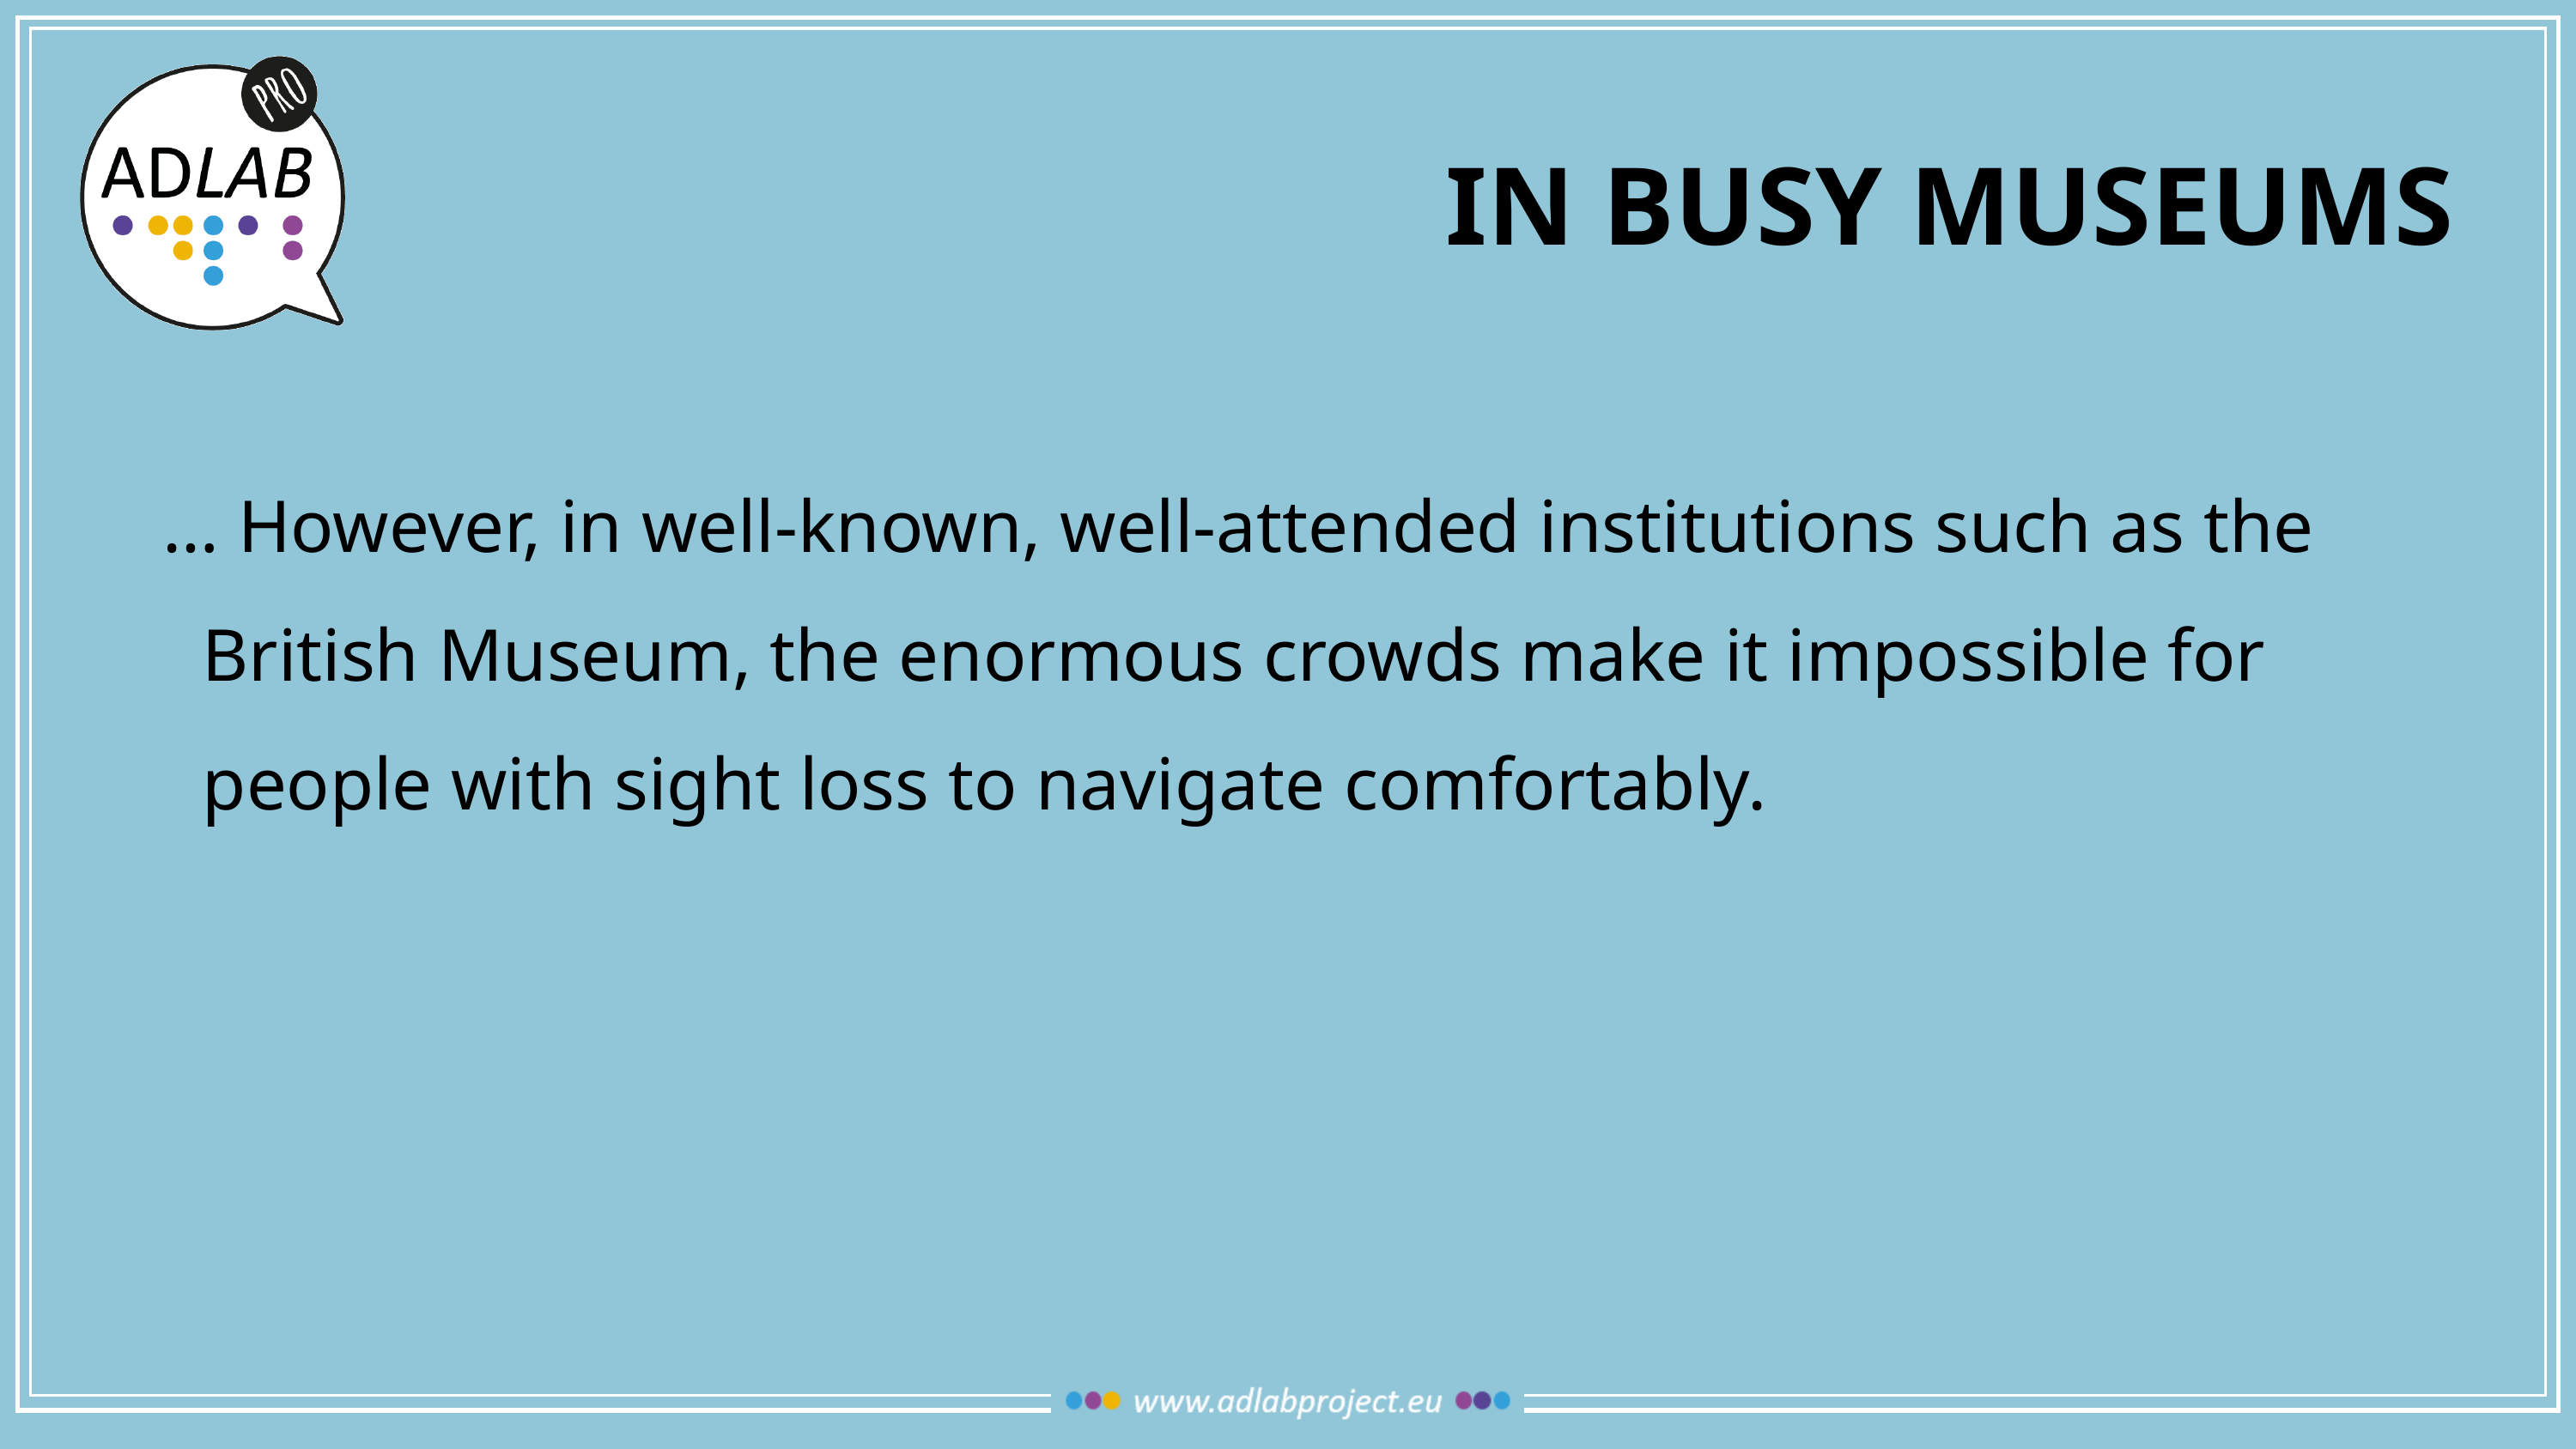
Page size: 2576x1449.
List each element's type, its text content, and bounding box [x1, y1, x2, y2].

list … However, in well-known, well-attended institutions such as the British Museum, the enormous crowds make it impossible for people with sight loss to navigate comfortably. [150, 431, 2467, 1087]
title In busy museums [384, 70, 2467, 351]
picture [72, 49, 353, 330]
picture [1051, 1378, 1524, 1429]
